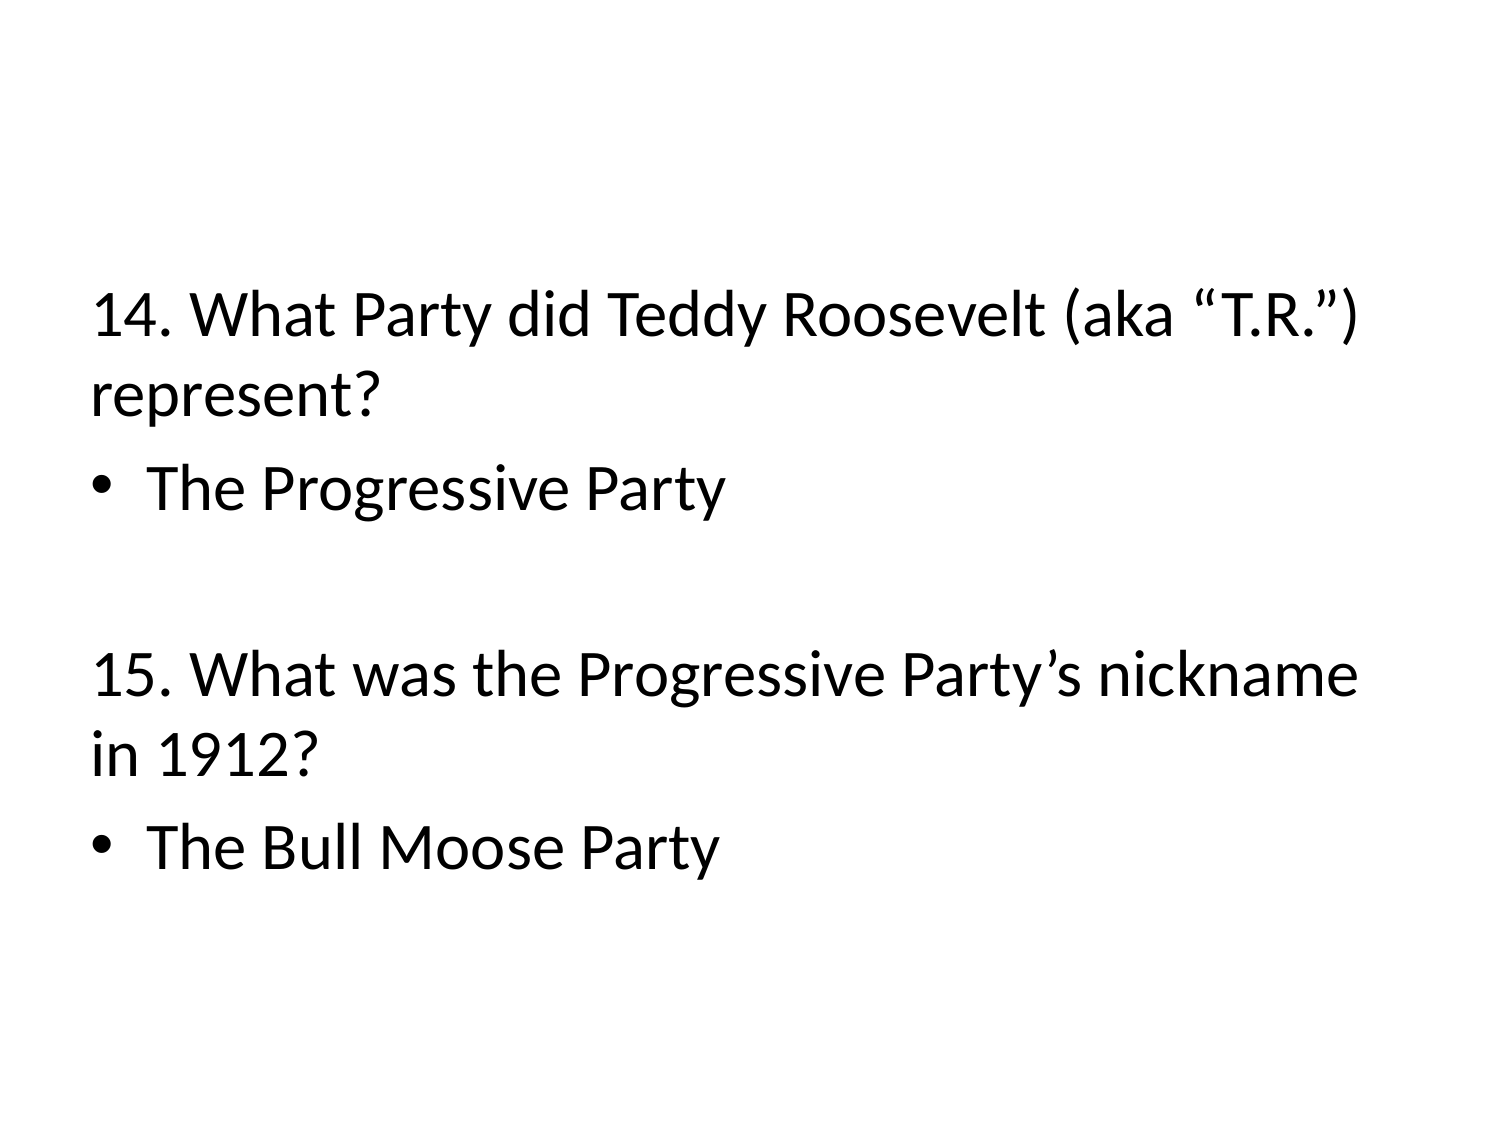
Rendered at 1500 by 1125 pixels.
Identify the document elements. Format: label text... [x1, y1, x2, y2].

list 14. What Party did Teddy Roosevelt (aka “T.R.”) represent? The Progressive Party 15. What was the Progressive Party’s nickname in 1912? The Bull Moose Party [75, 262, 1425, 1005]
